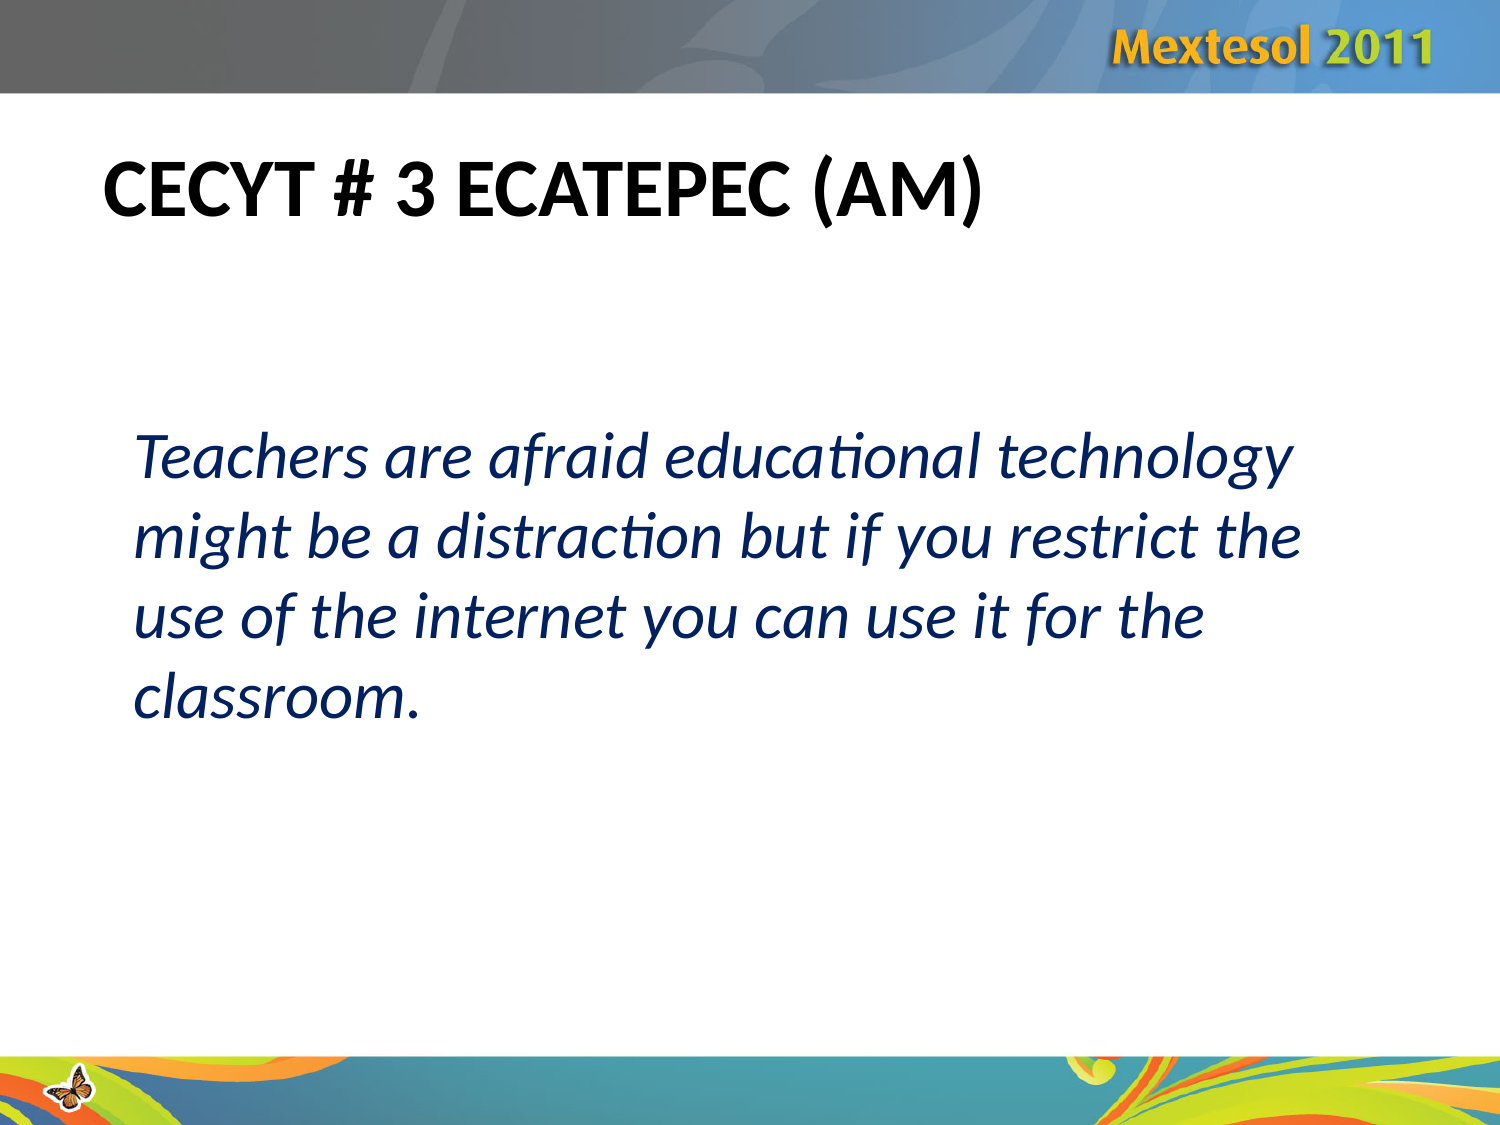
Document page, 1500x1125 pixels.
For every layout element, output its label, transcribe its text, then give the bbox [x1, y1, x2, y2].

picture [0, 0, 1500, 1125]
text_box Teachers are afraid educational technology might be a distraction but if you restrict the use of the internet you can use it for the classroom. [118, 586, 1394, 833]
text_box Cecyt # 3 ecatepec (AM) [88, 125, 1364, 349]
